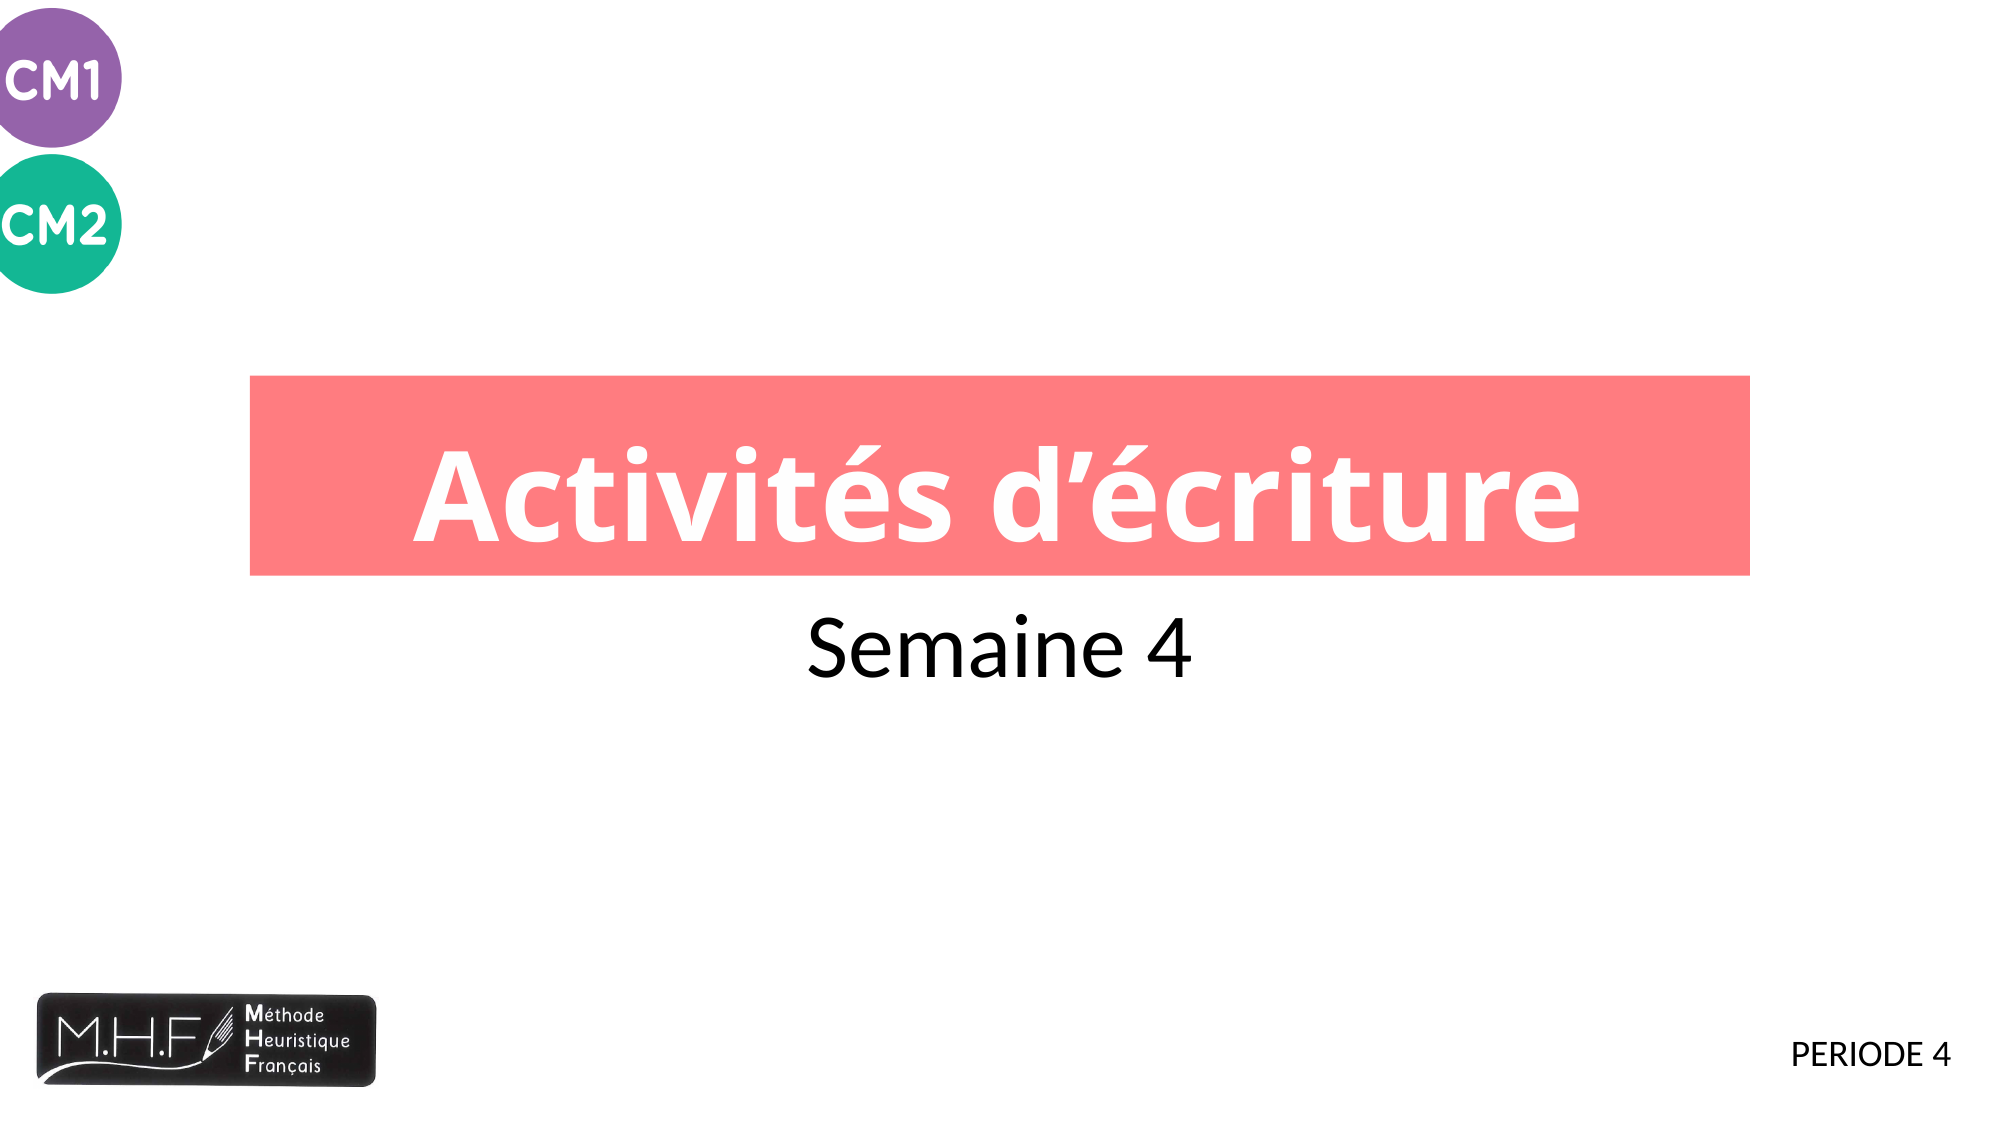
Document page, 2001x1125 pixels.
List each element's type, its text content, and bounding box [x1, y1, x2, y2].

picture [33, 990, 379, 1089]
title Activités d’écriture [249, 375, 1750, 576]
picture [0, 0, 134, 298]
subtitle Semaine 4 [249, 590, 1750, 863]
text_box PERIODE 4 [1362, 1021, 1967, 1082]
